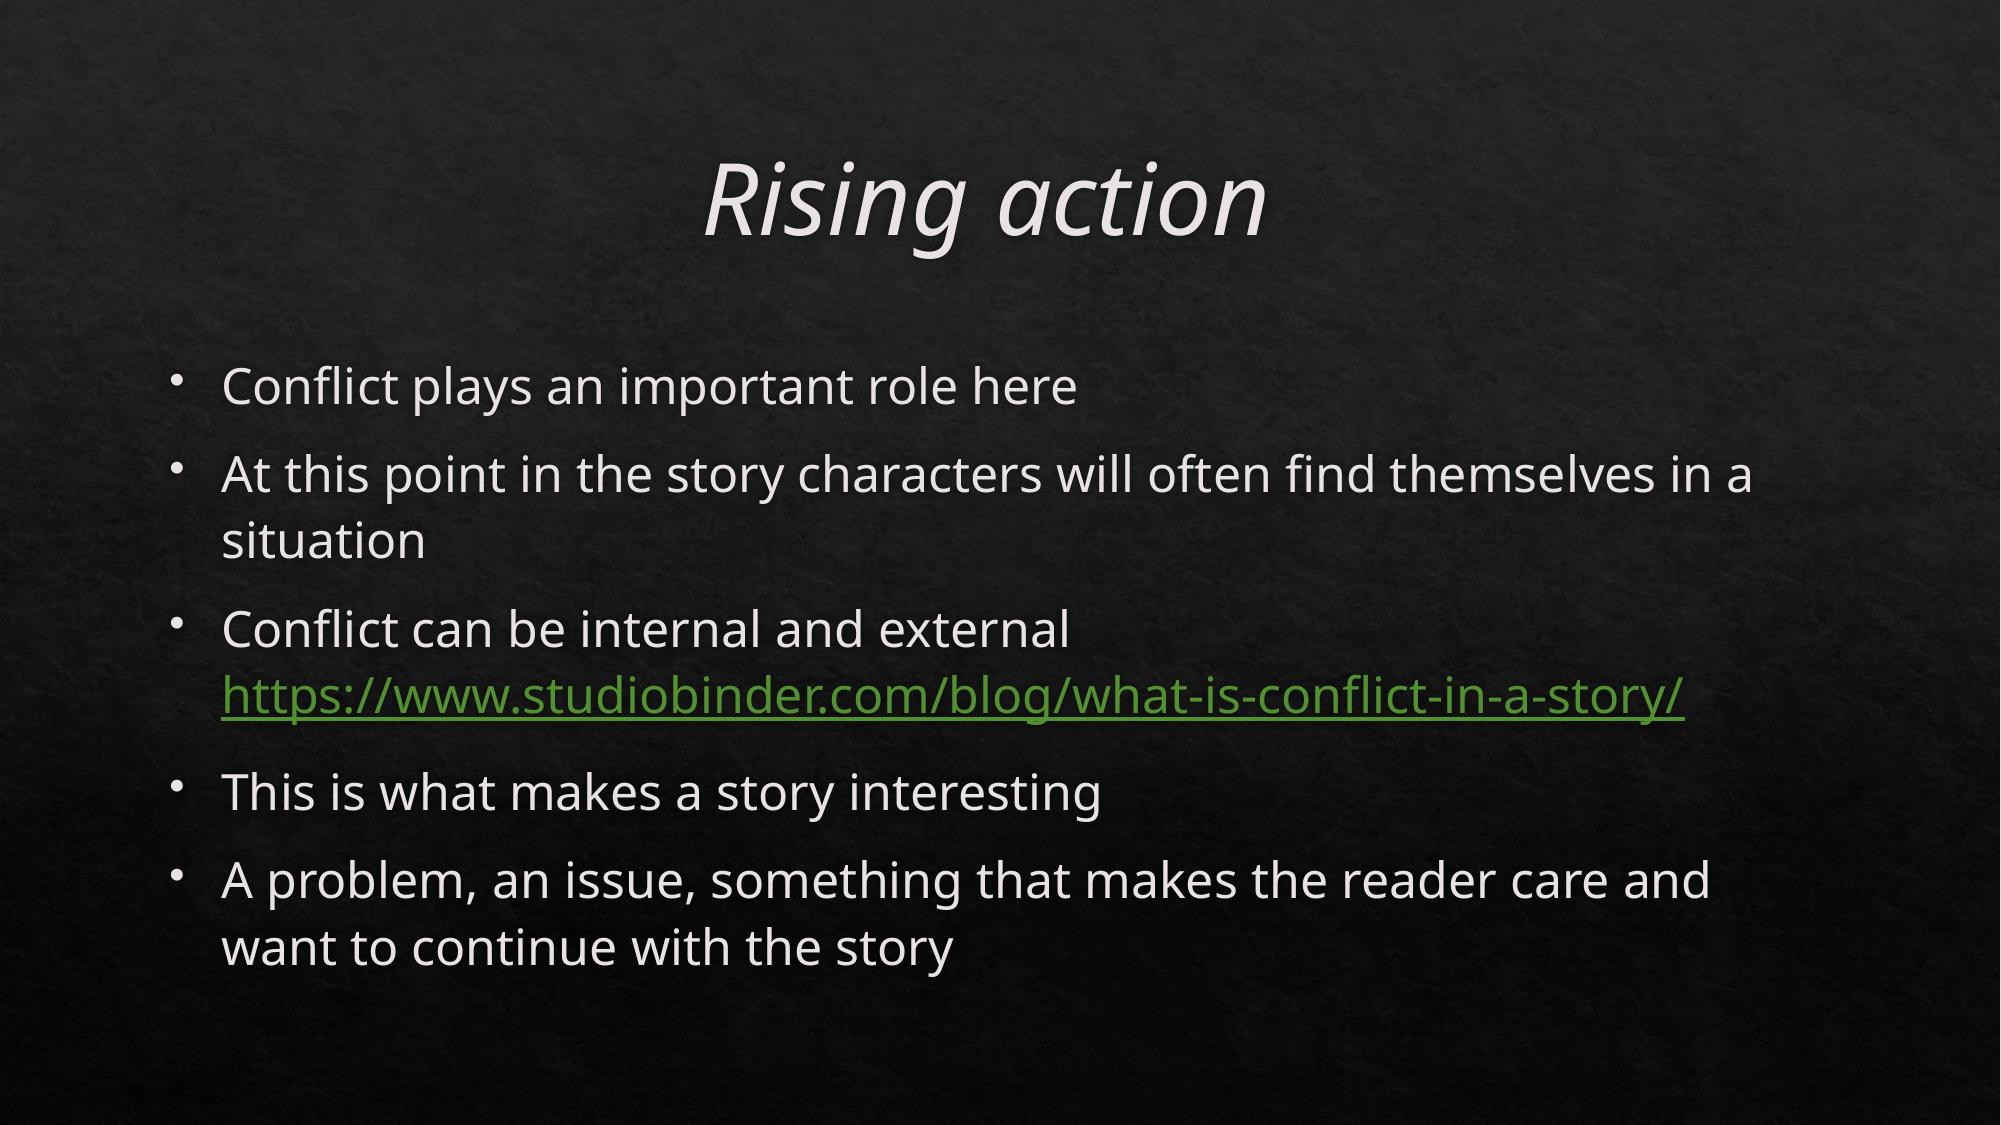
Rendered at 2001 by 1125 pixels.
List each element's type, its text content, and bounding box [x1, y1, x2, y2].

title Rising action [149, 99, 1849, 307]
list Conflict plays an important role here At this point in the story characters will often find themselves in a situation Conflict can be internal and external https://www.studiobinder.com/blog/what-is-conflict-in-a-story/ This is what makes a story interesting A problem, an issue, something that makes the reader care and want to continue with the story [149, 340, 1849, 950]
